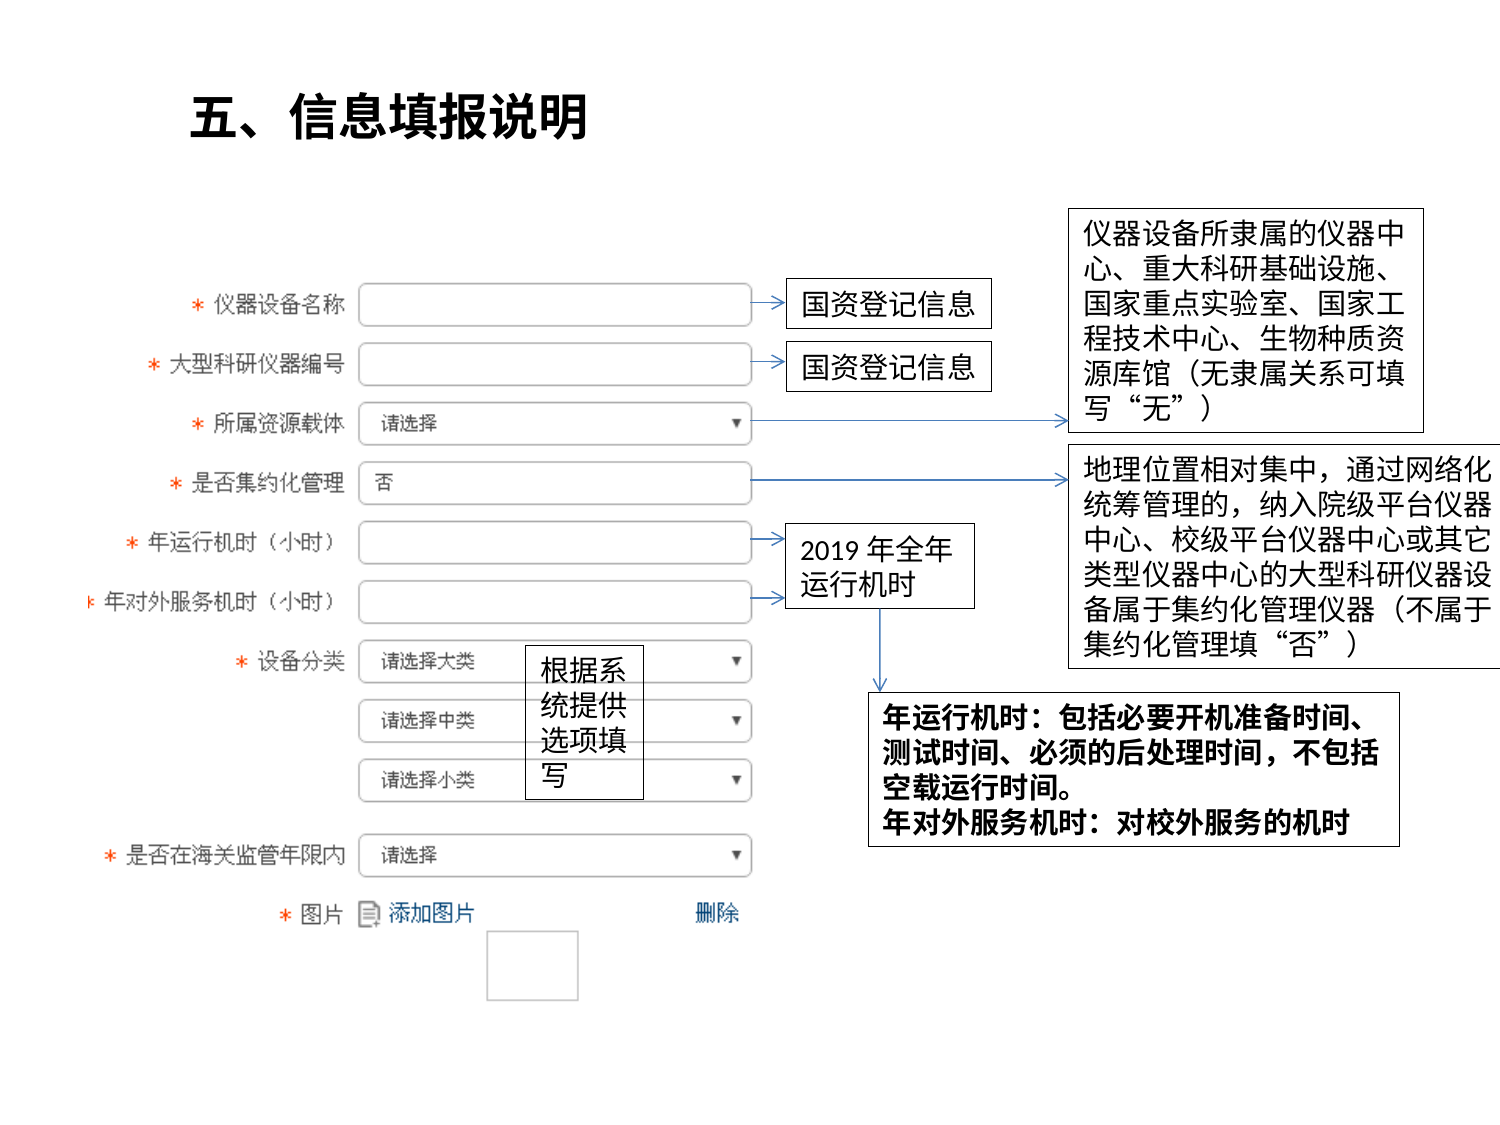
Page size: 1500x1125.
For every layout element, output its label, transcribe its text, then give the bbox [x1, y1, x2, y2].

text_box 地理位置相对集中，通过网络化统筹管理的，纳入院级平台仪器中心、校级平台仪器中心或其它类型仪器中心的大型科研仪器设备属于集约化管理仪器（不属于集约化管理填“否”） [1068, 444, 1500, 669]
text_box 国资登记信息 [807, 278, 992, 329]
text_box 年运行机时：包括必要开机准备时间、测试时间、必须的后处理时间，不包括空载运行时间。 年对外服务机时：对校外服务的机时 [868, 692, 1400, 847]
text_box 国资登记信息 [807, 341, 992, 392]
text_box 仪器设备所隶属的仪器中心、重大科研基础设施、国家重点实验室、国家工程技术中心、生物种质资源库馆（无隶属关系可填写“无”） [1068, 208, 1424, 433]
text_box 2019年全年运行机时 [807, 523, 975, 609]
text_box 五、信息填报说明 [173, 78, 604, 153]
picture [88, 255, 802, 1031]
